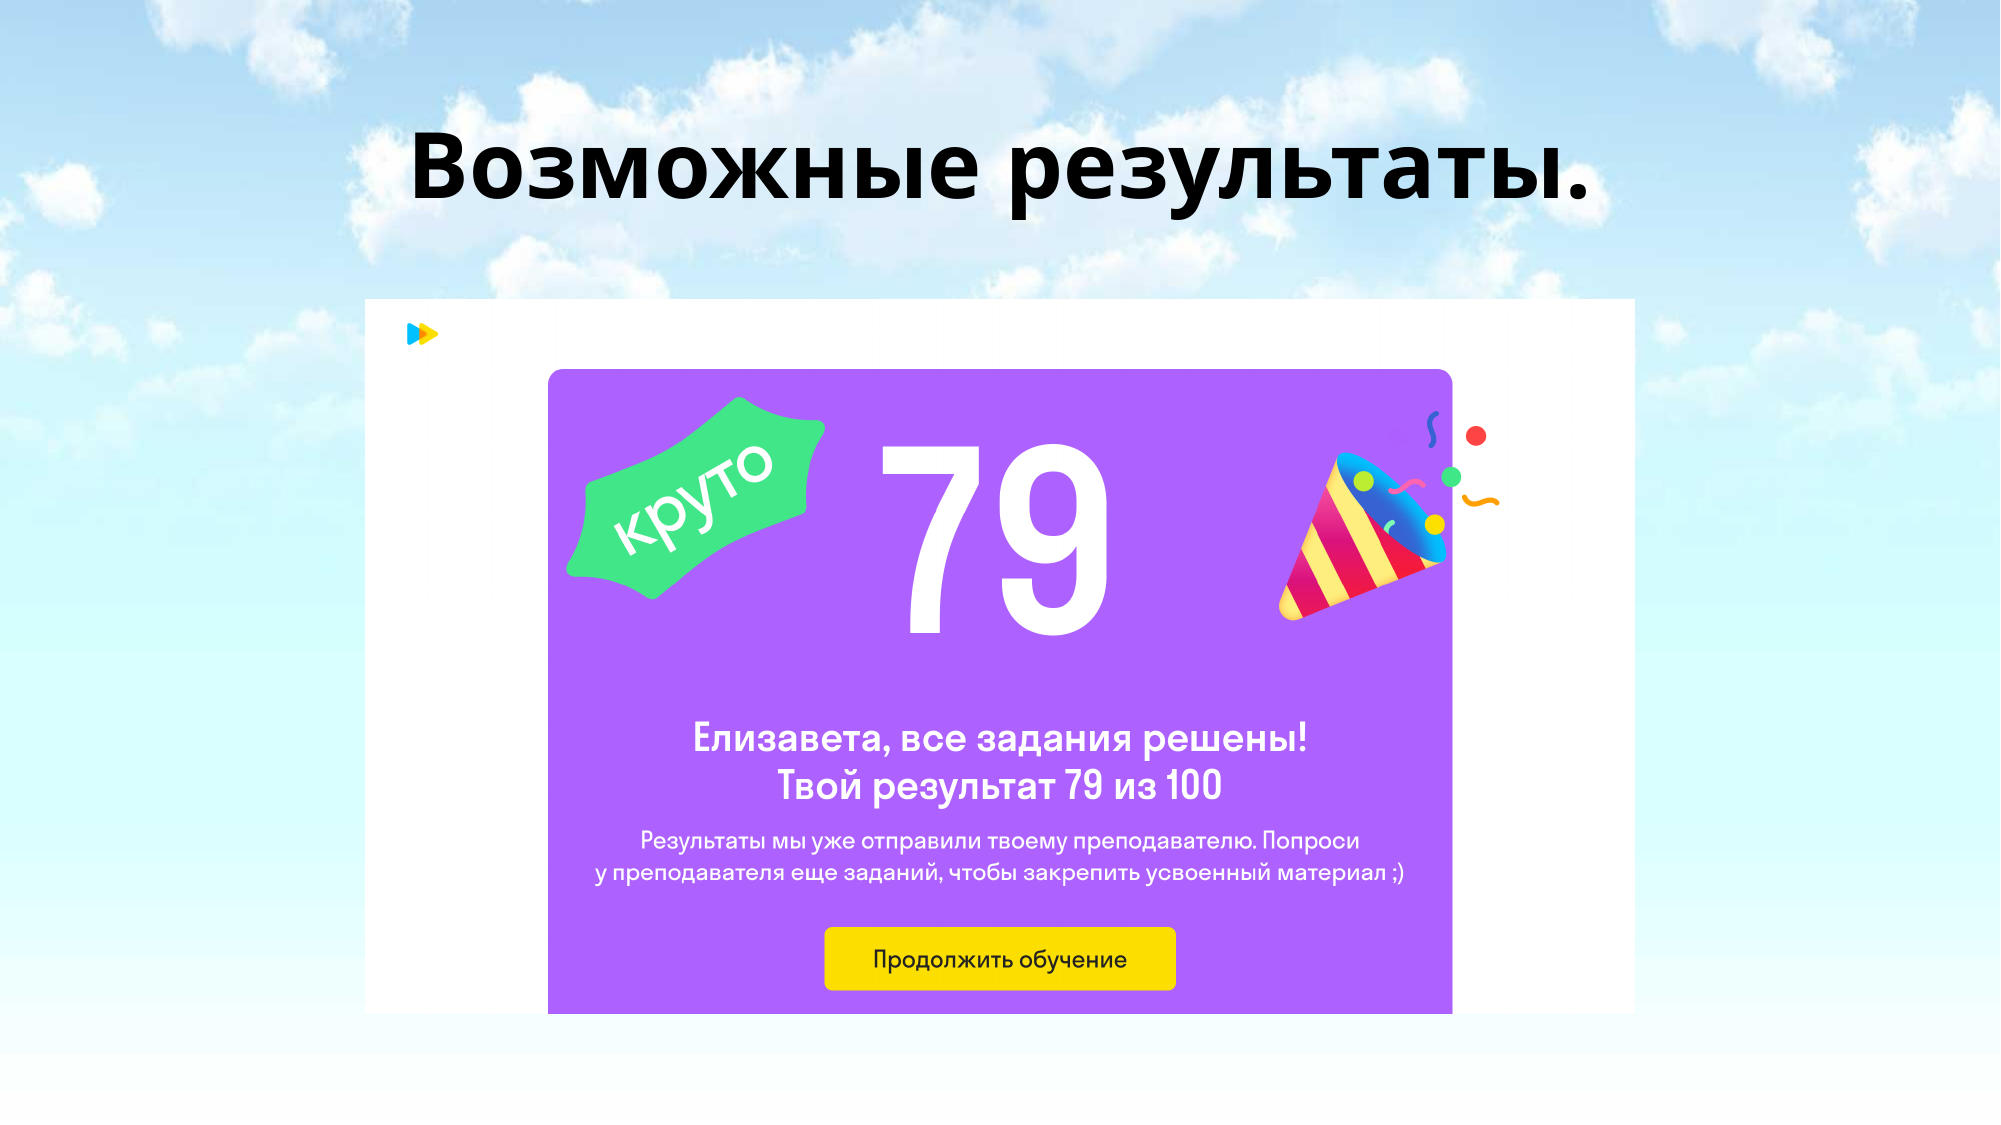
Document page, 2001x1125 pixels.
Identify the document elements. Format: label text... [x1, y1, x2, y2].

title Возможные результаты. [137, 59, 1863, 278]
picture [0, 0, 2001, 1125]
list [365, 299, 1635, 1014]
